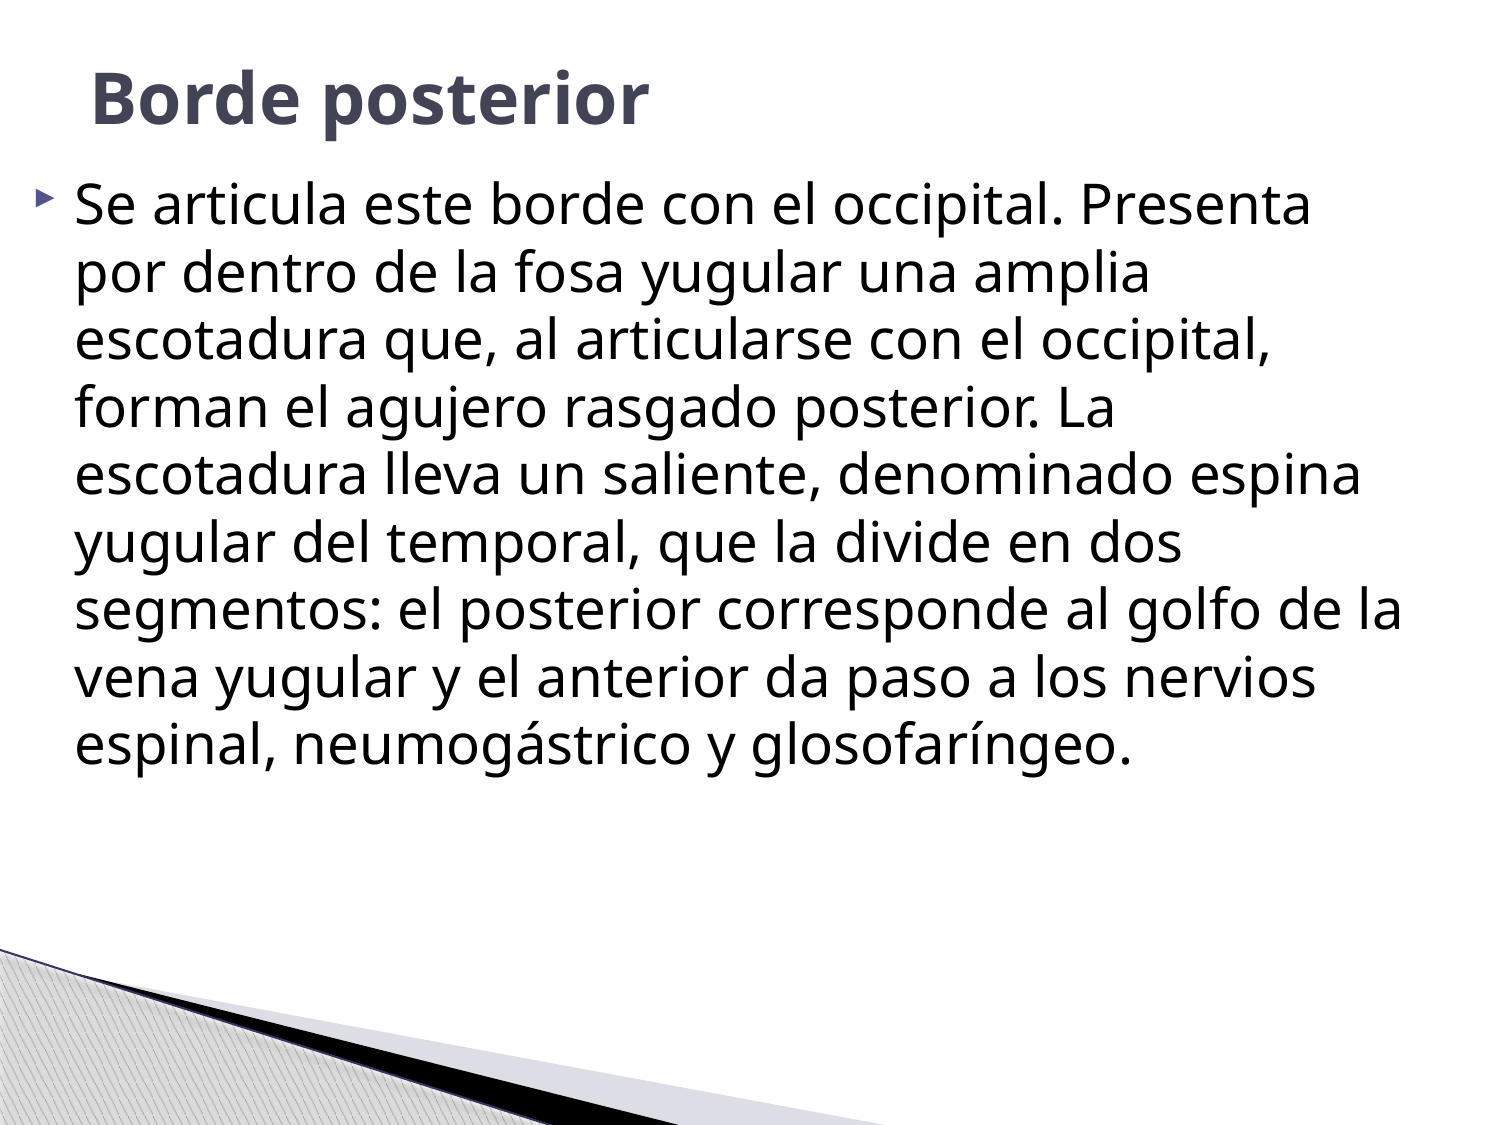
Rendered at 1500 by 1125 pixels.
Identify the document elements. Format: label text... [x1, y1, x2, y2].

title Borde posterior [75, 45, 1425, 233]
list Se articula este borde con el occipital. Presenta por dentro de la fosa yugular una amplia escotadura que, al articularse con el occipital, forman el agujero rasgado posterior. La escotadura lleva un saliente, denominado espina yugular del temporal, que la divide en dos segmentos: el posterior corresponde al golfo de la vena yugular y el anterior da paso a los nervios espinal, neumogástrico y glosofaríngeo. [0, 160, 1425, 986]
